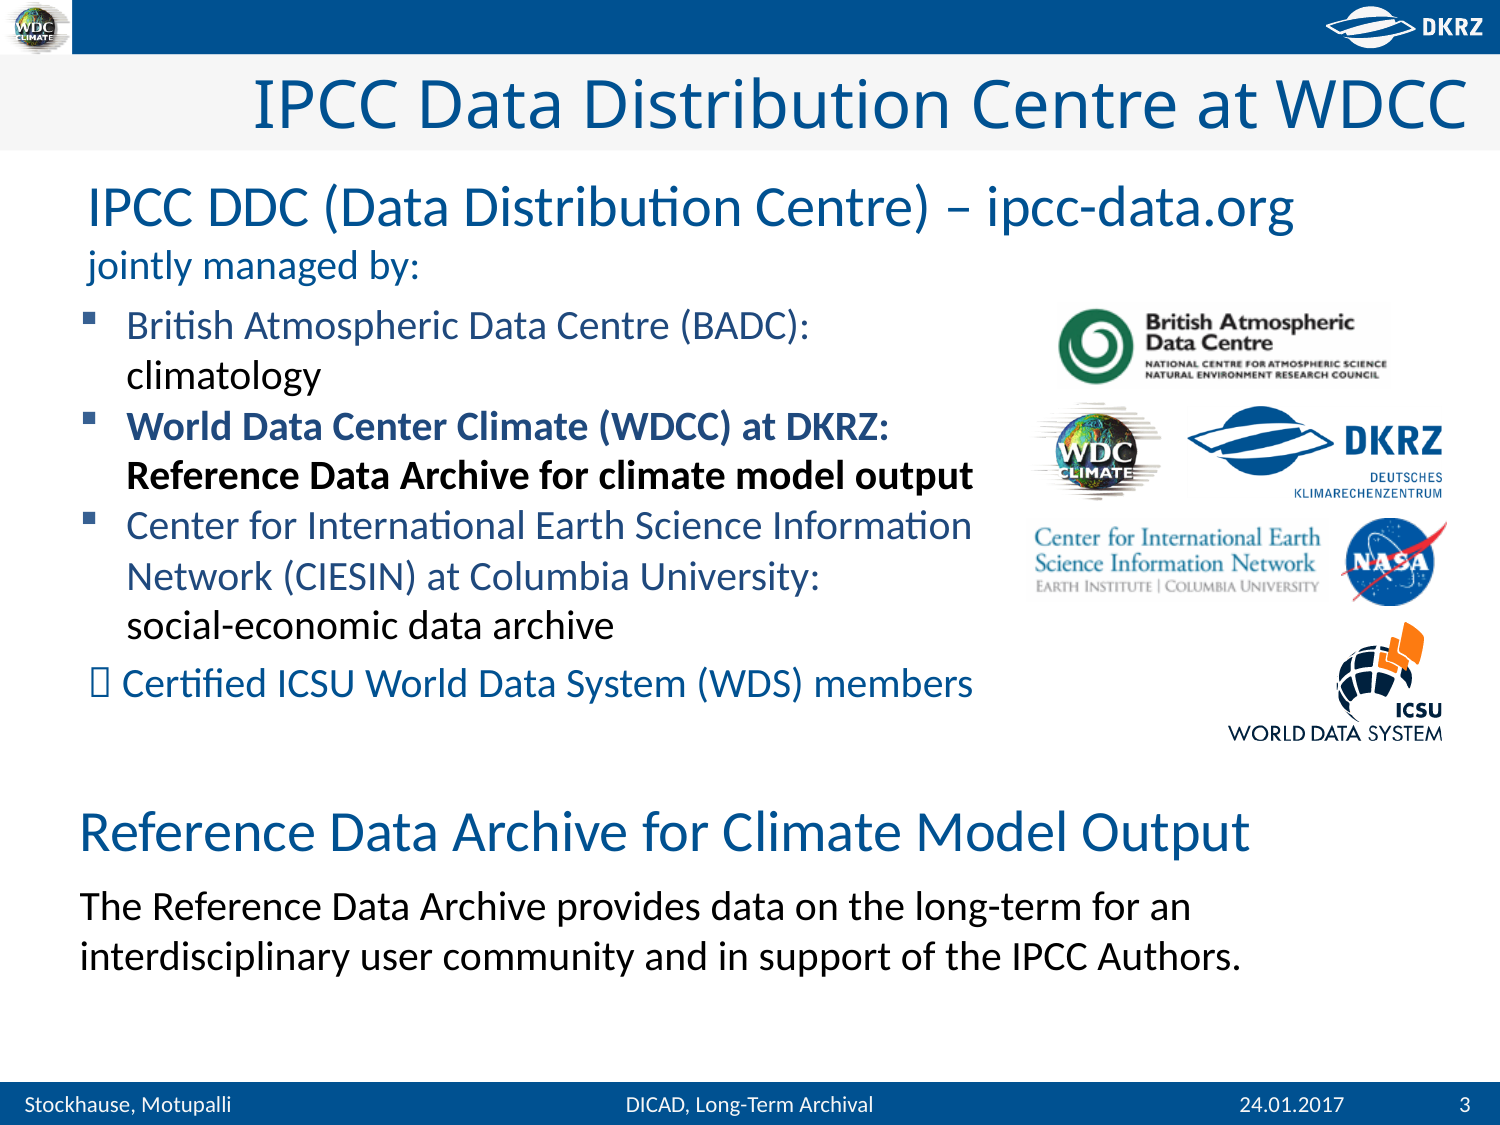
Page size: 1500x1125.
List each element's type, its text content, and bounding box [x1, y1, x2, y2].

picture [1056, 302, 1391, 390]
text_box  Certified ICSU World Data System (WDS) members [72, 648, 989, 714]
picture [1186, 406, 1442, 498]
picture [0, 0, 73, 54]
footer DICAD, Long-Term Archival [335, 1082, 1165, 1125]
slide_number 3 [1376, 1082, 1500, 1125]
picture [1025, 400, 1164, 502]
picture [1228, 621, 1442, 741]
text_box Reference Data Archive for Climate Model Output [64, 785, 1447, 871]
text_box IPCC DDC (Data Distribution Centre) – ipcc-data.org jointly managed by: [72, 160, 1311, 296]
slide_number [1187, 1082, 1360, 1125]
text_box The Reference Data Archive provides data on the long-term for an interdisciplinary user community and in support of the IPCC Authors. [64, 871, 1447, 987]
picture [1025, 518, 1329, 602]
title IPCC Data Distribution Centre at WDCC [0, 54, 1500, 151]
text_box British Atmospheric Data Centre (BADC): climatology World Data Center Climate (WDCC) at DKRZ: Reference Data Archive for climate model output Center for International Earth Science Information Network (CIESIN) at Columbia University: social-economic data archive [64, 290, 1058, 656]
picture [1340, 518, 1448, 606]
